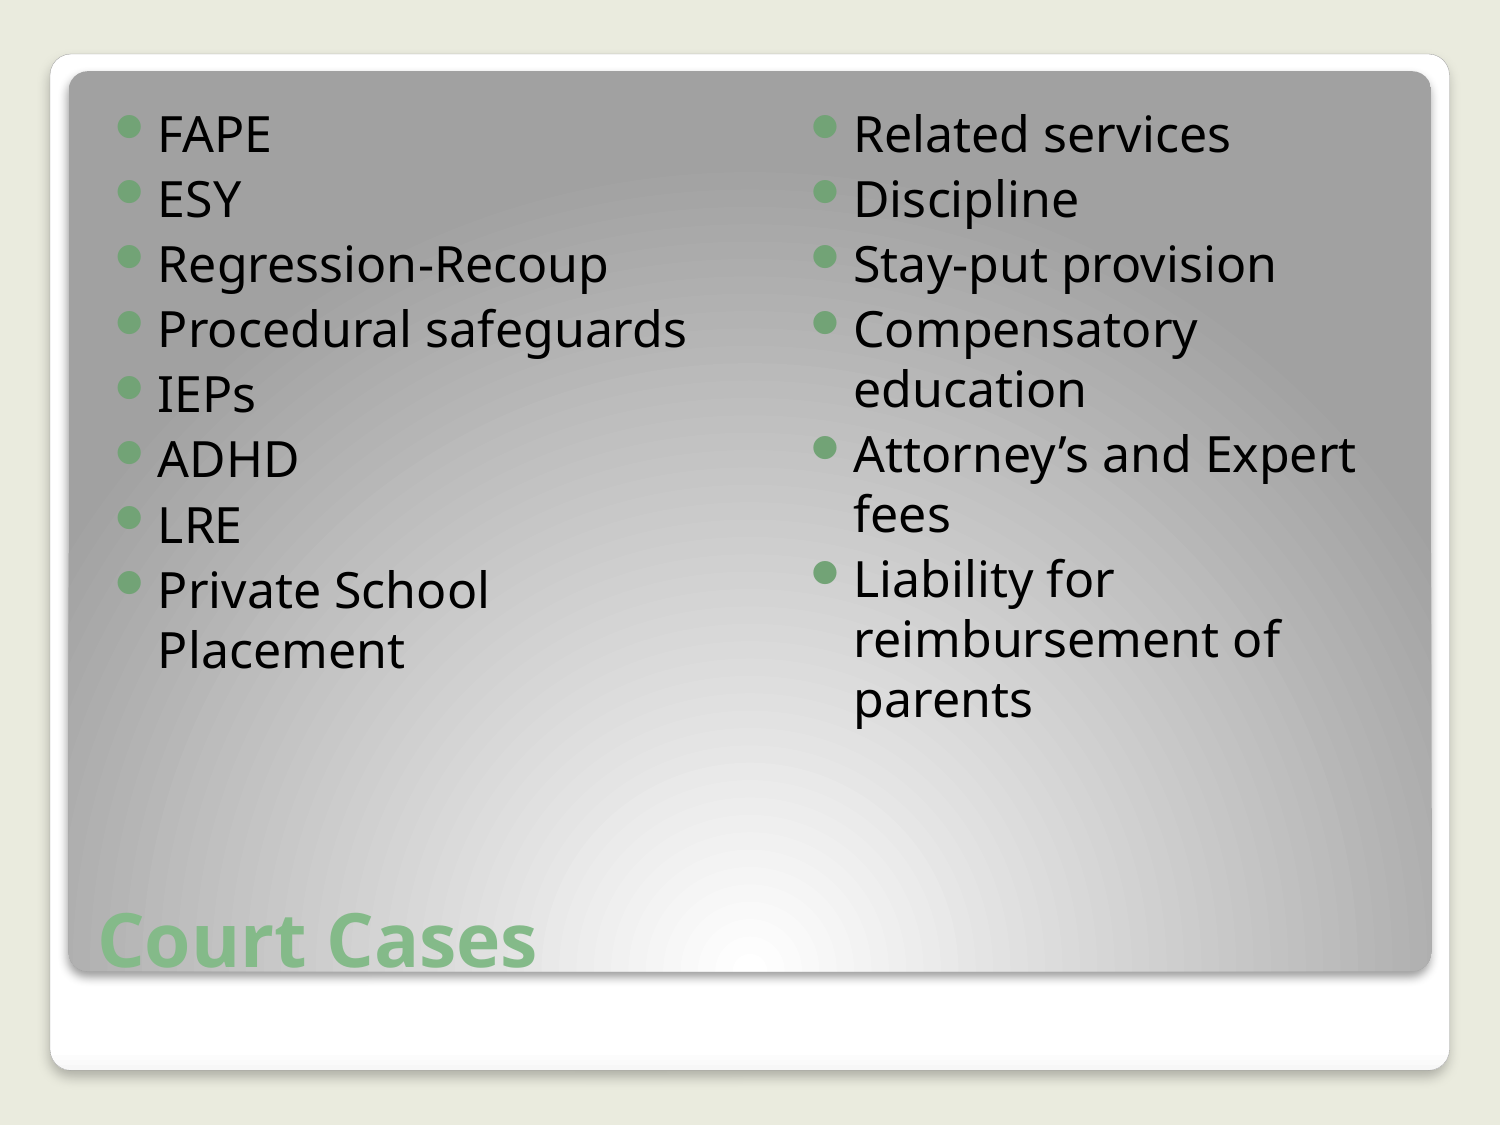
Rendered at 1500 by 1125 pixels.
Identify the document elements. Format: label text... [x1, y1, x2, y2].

list Related services Discipline Stay-put provision Compensatory education Attorney’s and Expert fees Liability for reimbursement of parents [780, 86, 1426, 807]
title Court Cases [82, 817, 1425, 991]
list FAPE ESY Regression-Recoup Procedural safeguards IEPs ADHD LRE Private School Placement [84, 86, 730, 807]
